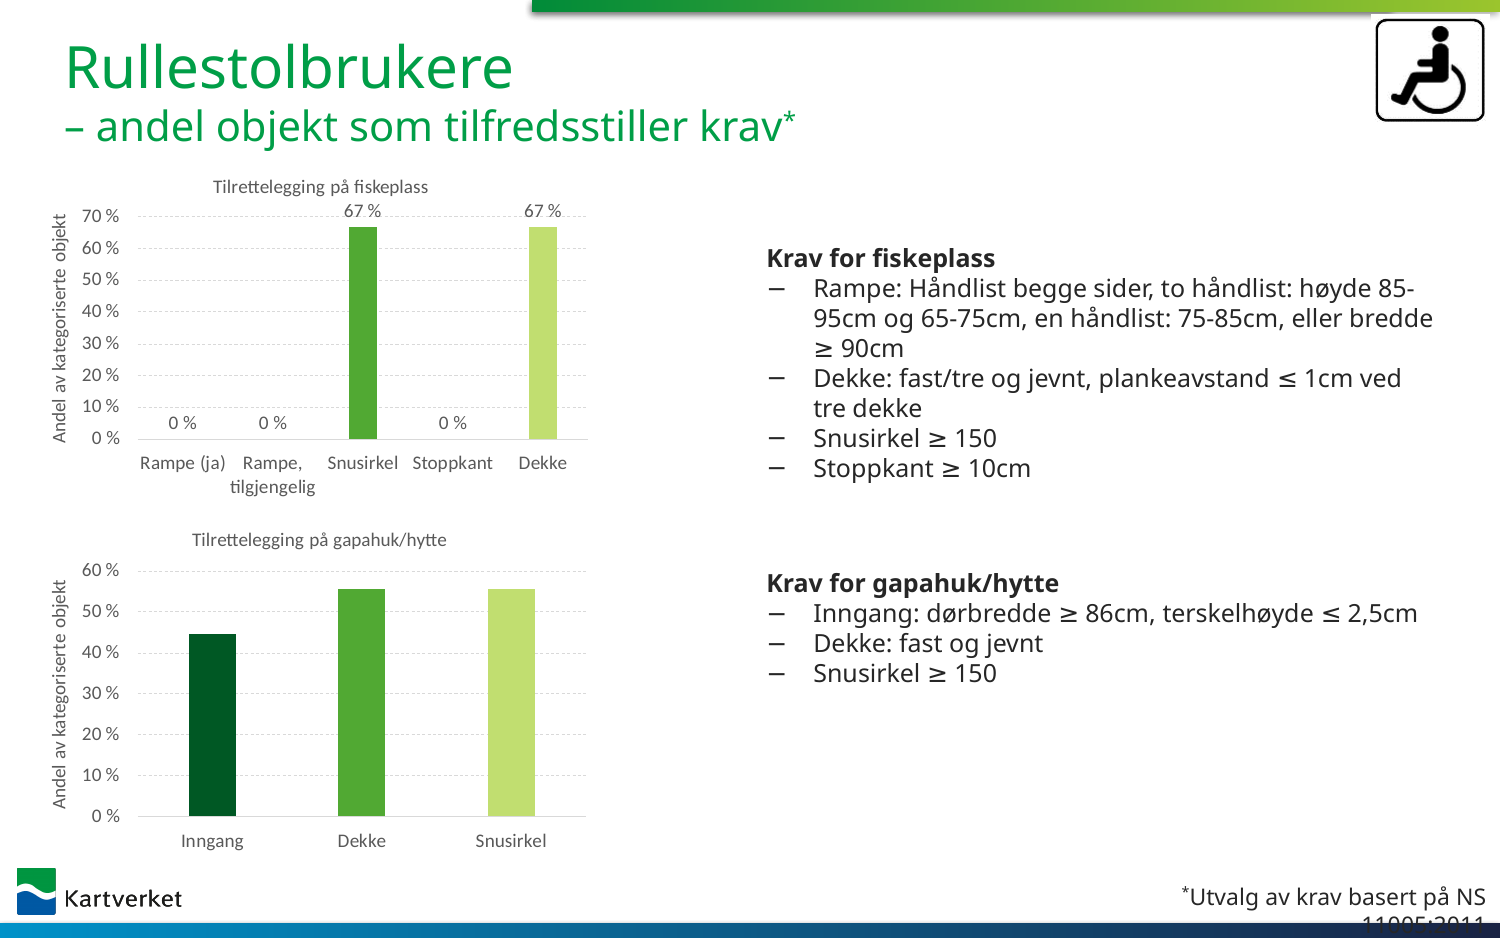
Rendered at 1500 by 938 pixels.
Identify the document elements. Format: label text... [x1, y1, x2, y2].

text_box Rullestolbrukere – andel objekt som tilfredsstiller krav* [49, 29, 1431, 158]
picture [41, 520, 597, 859]
text_box Krav for fiskeplass Rampe: Håndlist begge sider, to håndlist: høyde 85-95cm og 65-75cm, en håndlist: 75-85cm, eller bredde ≥ 90cm Dekke: fast/tre og jevnt, plankeavstand ≤ 1cm ved tre dekke Snusirkel ≥ 150 Stoppkant ≥ 10cm [751, 235, 1452, 490]
text_box *Utvalg av krav basert på NS 11005:2011 [1068, 873, 1500, 938]
text_box Krav for gapahuk/hytte Inngang: dørbredde ≥ 86cm, terskelhøyde ≤ 2,5cm Dekke: fast og jevnt Snusirkel ≥ 150 [751, 560, 1452, 695]
picture [41, 166, 599, 505]
picture [1371, 13, 1491, 127]
